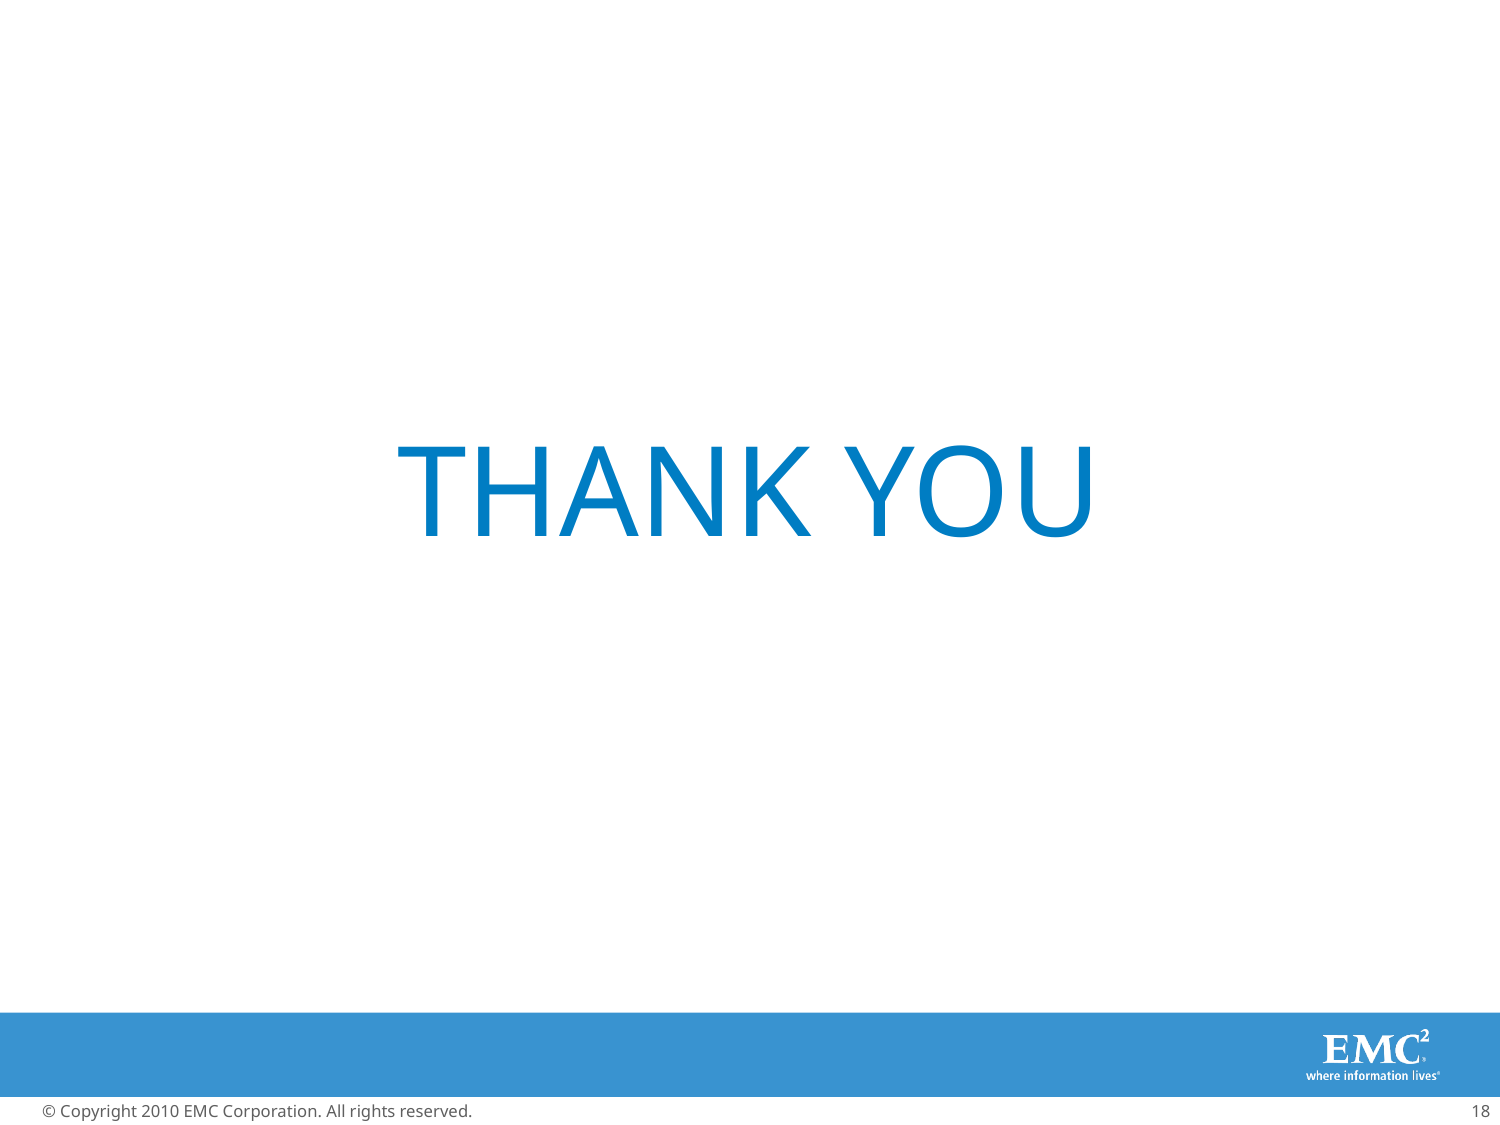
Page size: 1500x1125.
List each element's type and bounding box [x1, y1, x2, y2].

picture [1306, 1029, 1440, 1080]
